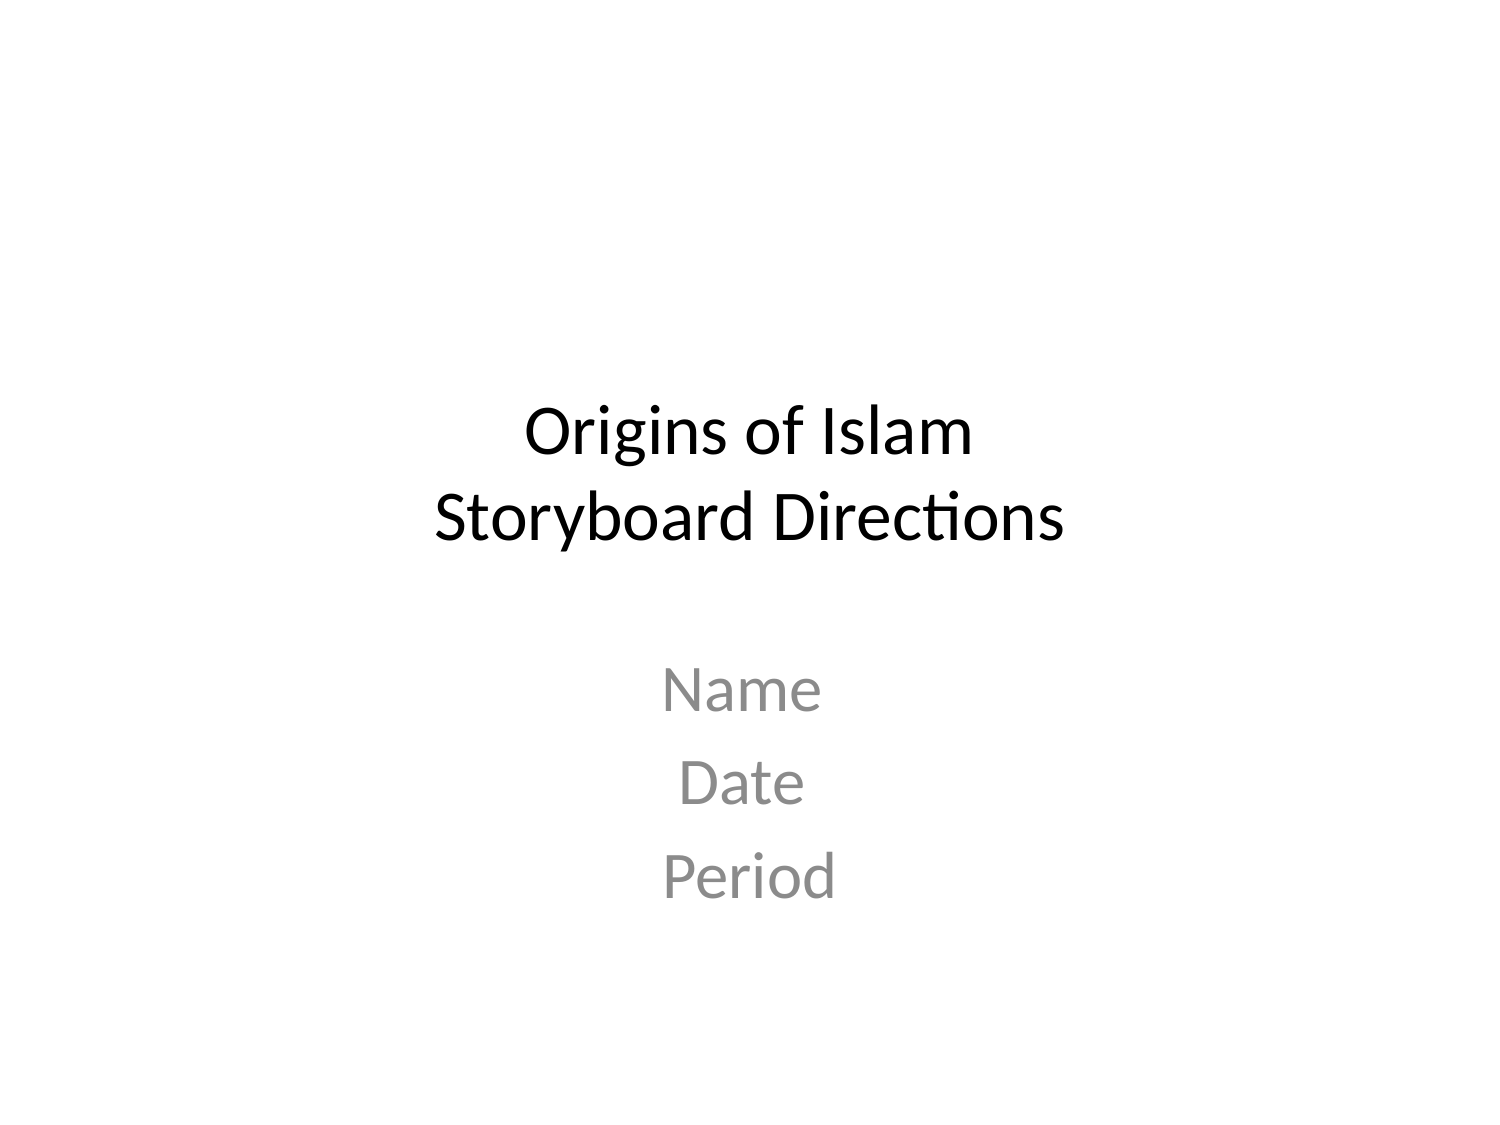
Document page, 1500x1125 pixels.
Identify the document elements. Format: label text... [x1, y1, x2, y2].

subtitle Name Date Period [225, 637, 1275, 925]
title Origins of Islam Storyboard Directions [112, 375, 1388, 563]
